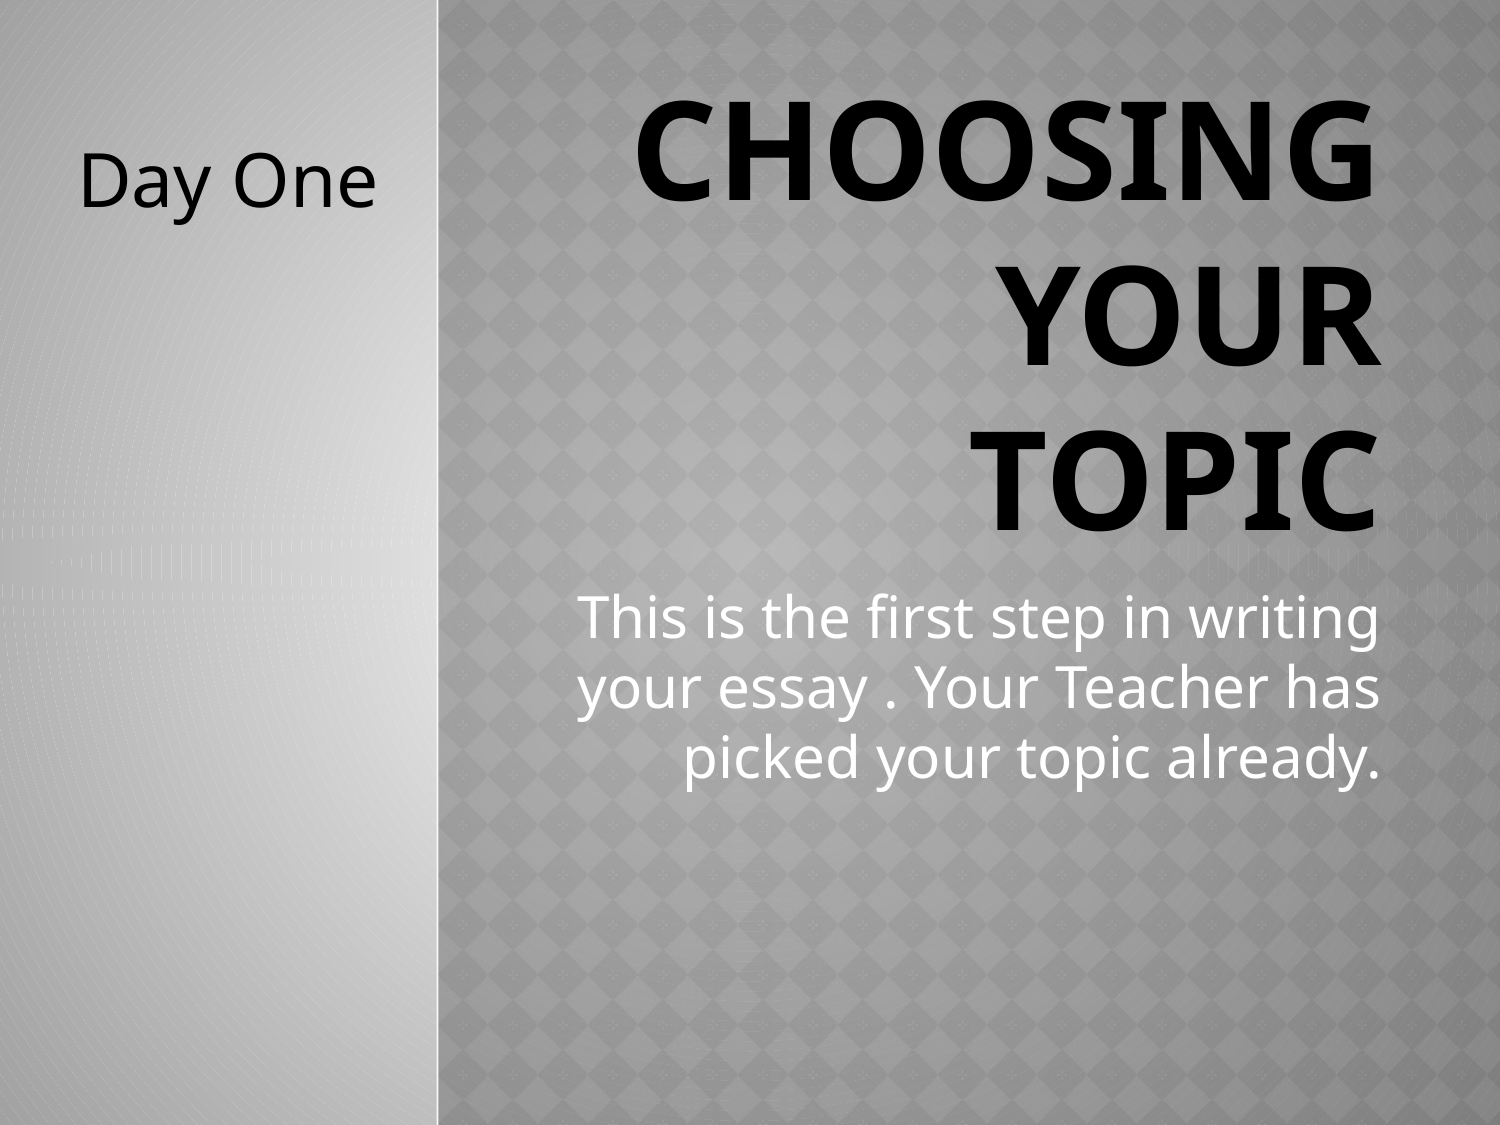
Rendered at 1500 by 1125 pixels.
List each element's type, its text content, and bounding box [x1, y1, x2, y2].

text_box Day One [62, 124, 400, 230]
subtitle This is the first step in writing your essay . Your Teacher has picked your topic already. [550, 580, 1390, 762]
title Choosing Your Topic [552, 87, 1390, 558]
